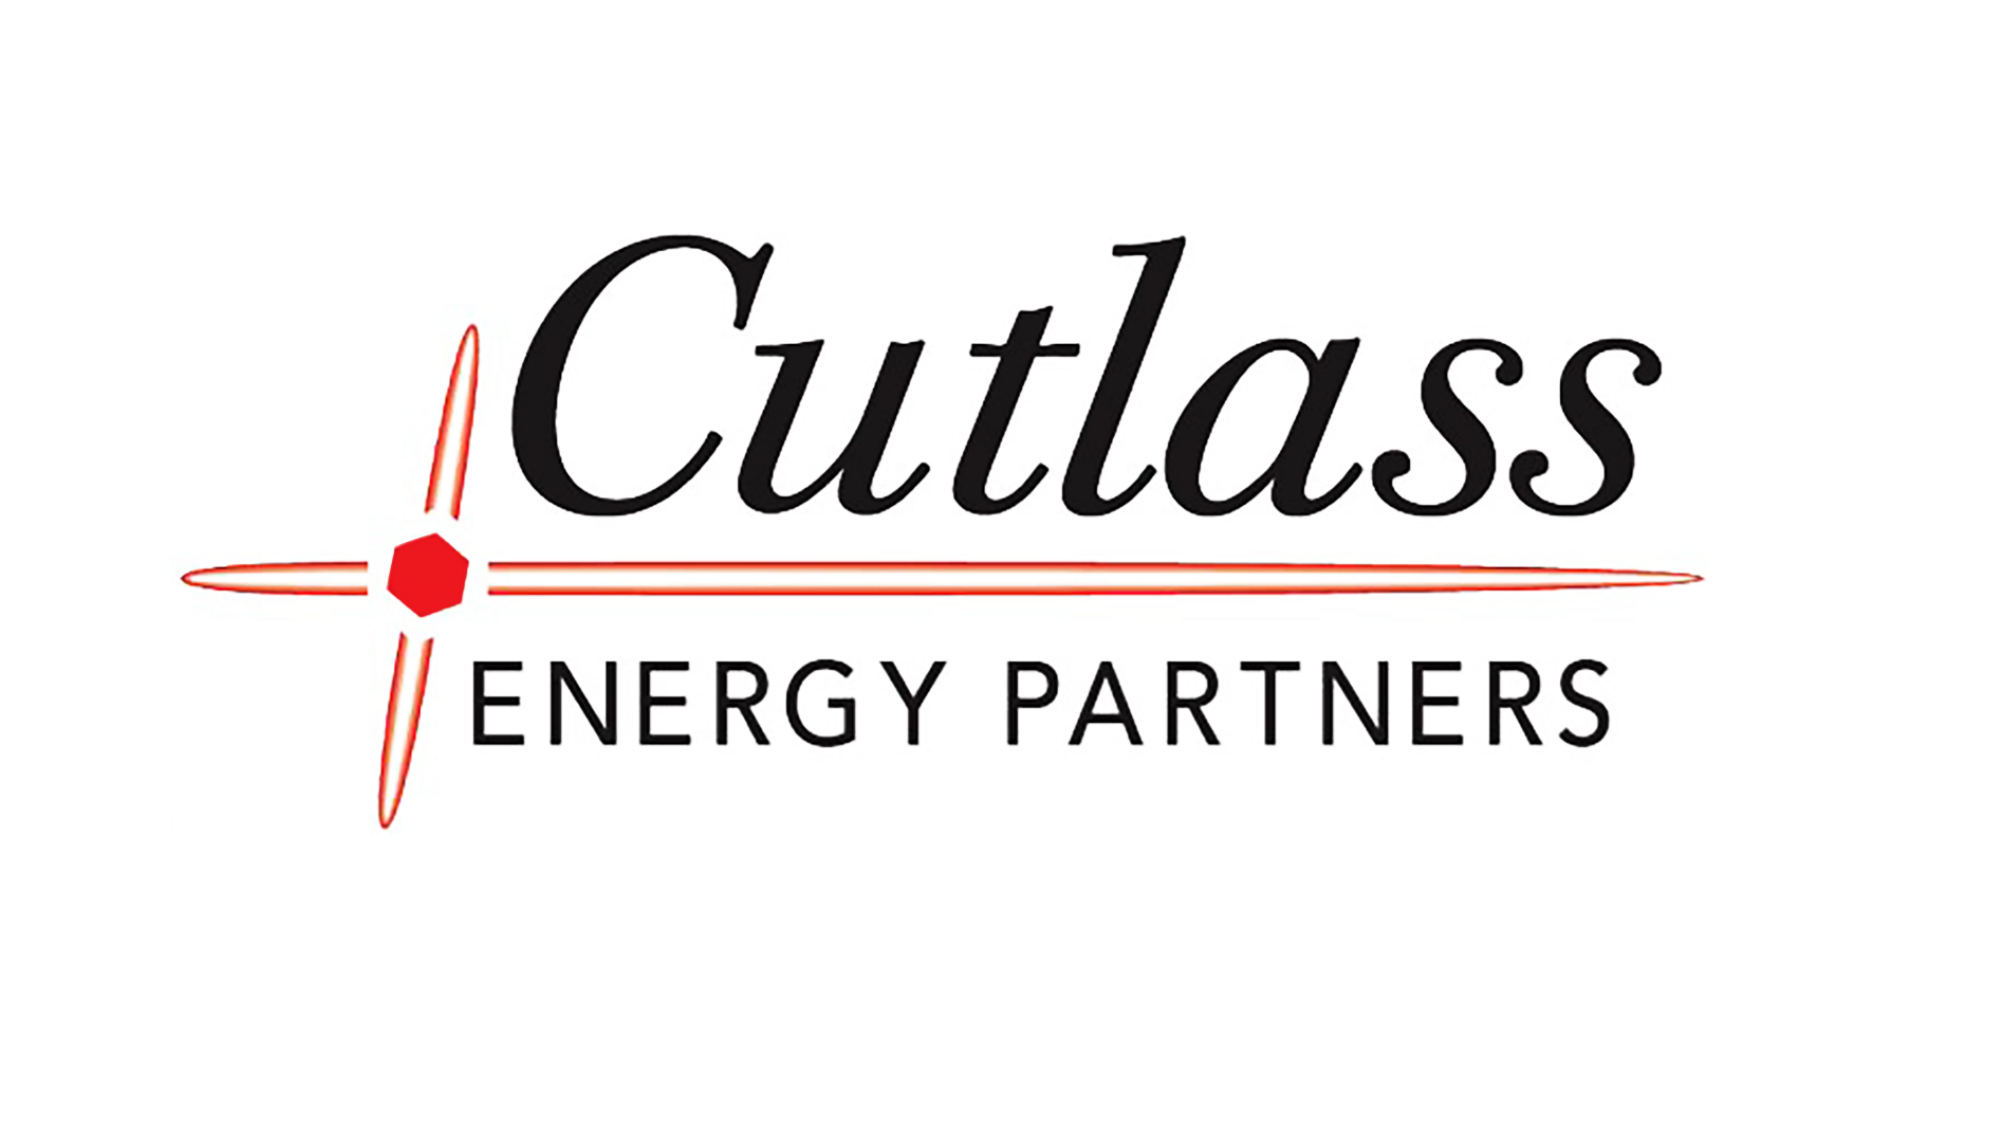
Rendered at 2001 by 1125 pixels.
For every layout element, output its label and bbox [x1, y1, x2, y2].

picture [170, 214, 1742, 853]
